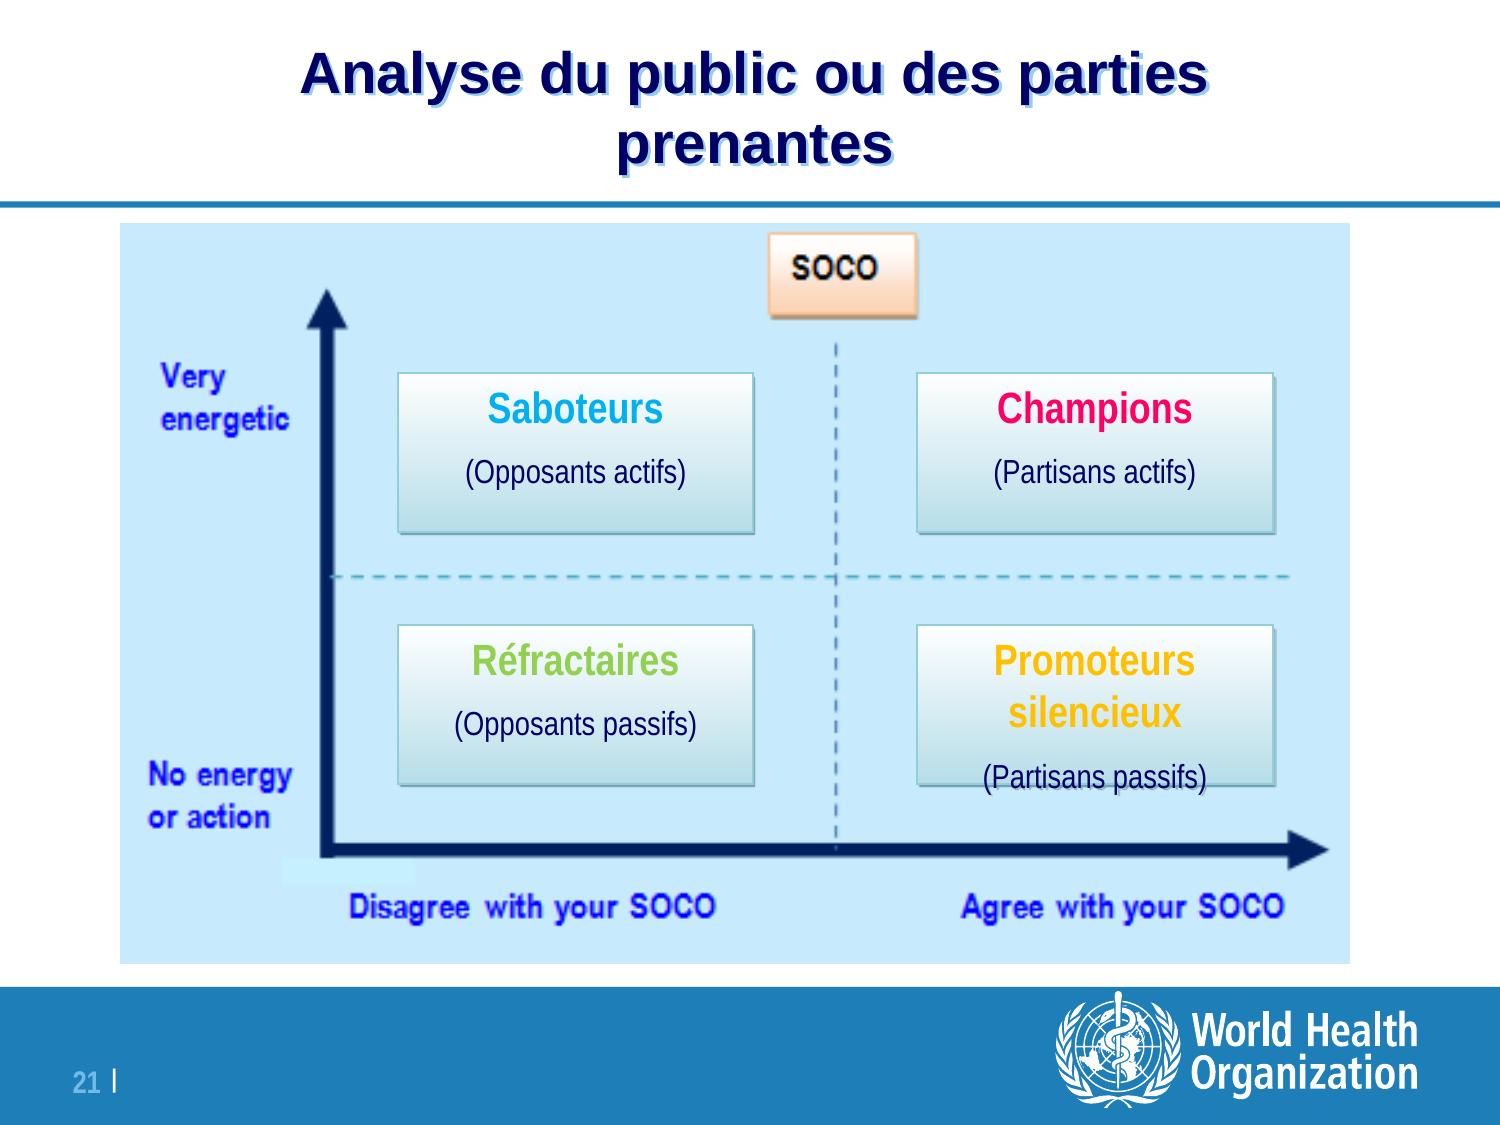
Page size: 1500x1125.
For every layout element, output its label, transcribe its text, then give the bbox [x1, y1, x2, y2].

title Analyse du public ou des parties prenantes [227, 63, 1283, 147]
picture [120, 223, 1350, 964]
